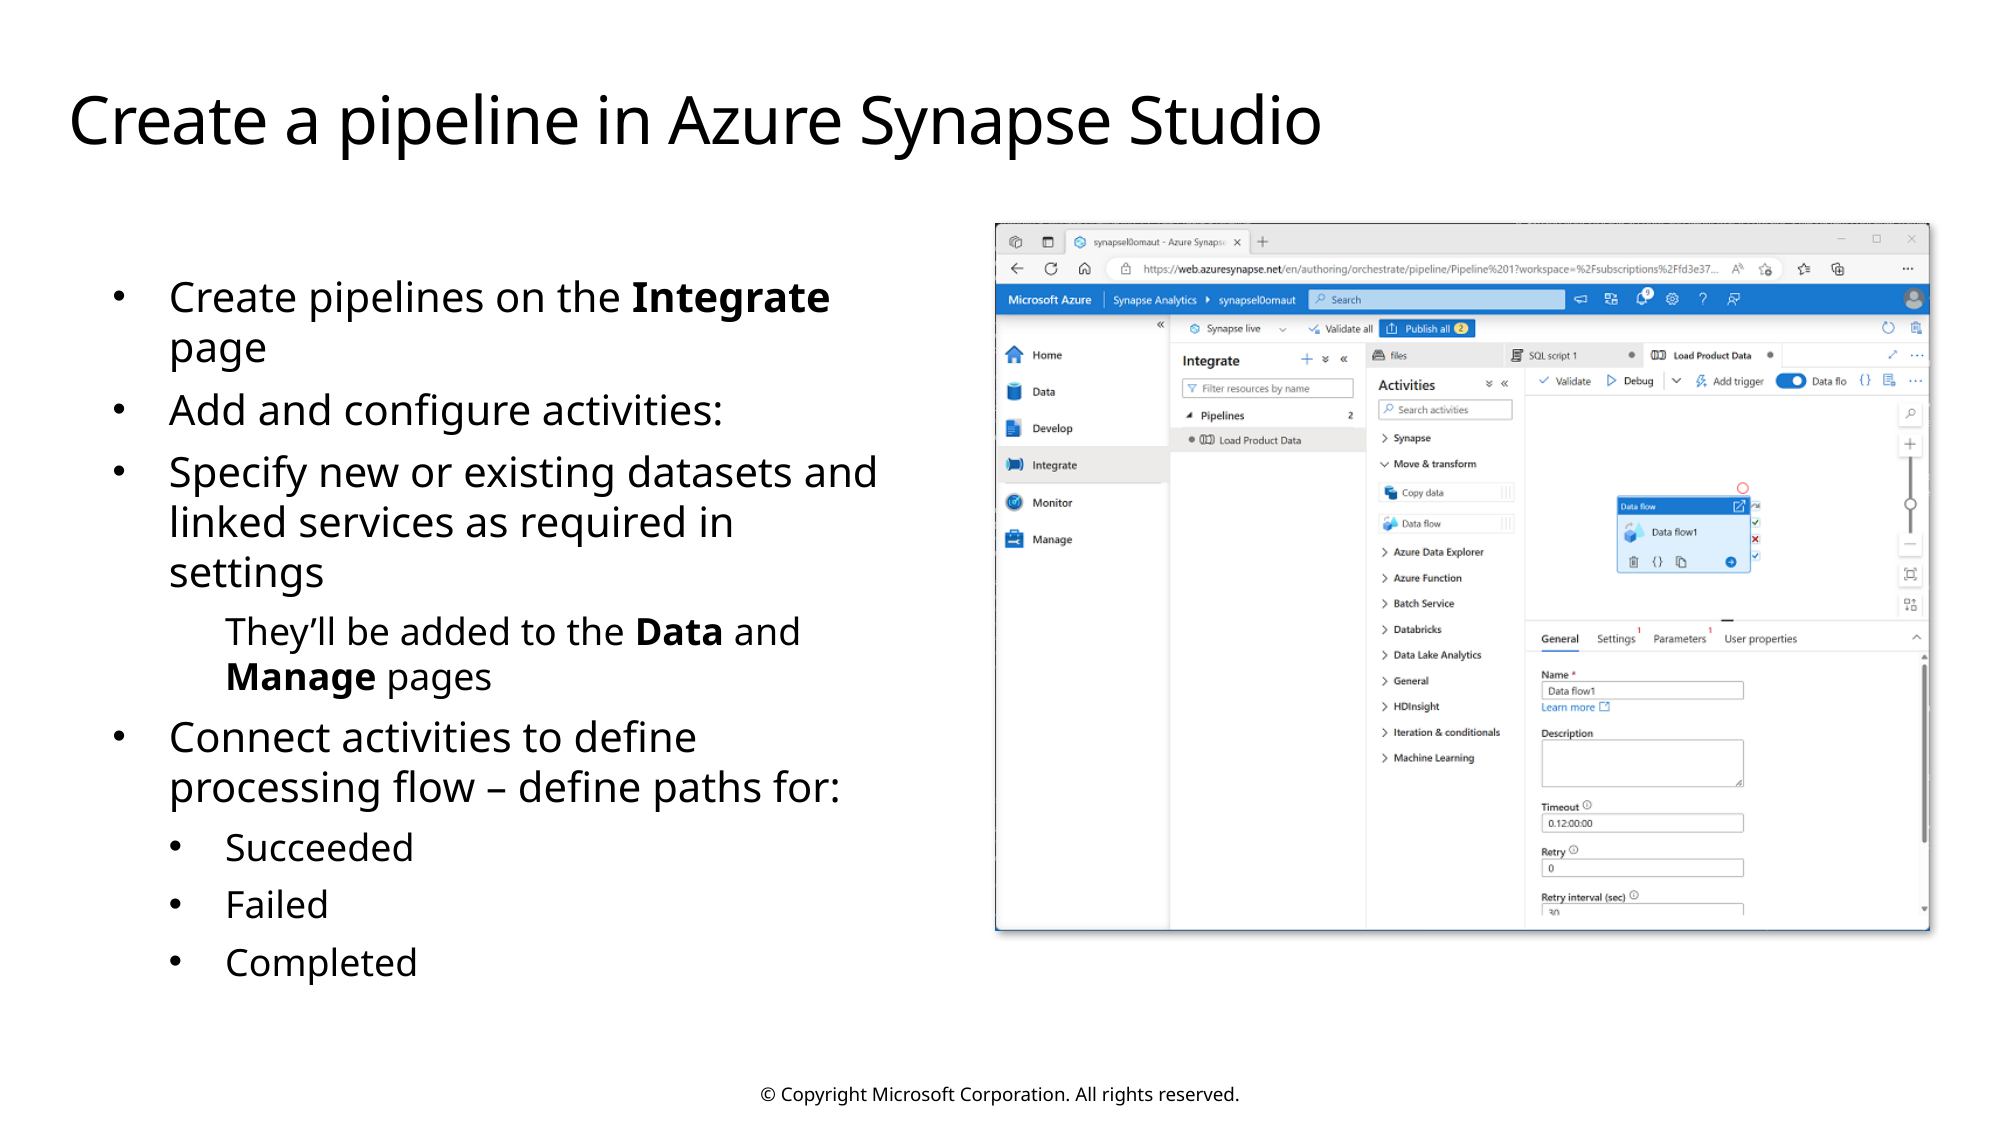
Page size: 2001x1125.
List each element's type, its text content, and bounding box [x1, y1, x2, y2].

text_box Create pipelines on the Integrate page Add and configure activities: Specify new or existing datasets and linked services as required in settings They’ll be added to the Data and Manage pages Connect activities to define processing flow – define paths for: Succeeded Failed Completed [97, 263, 914, 914]
title Create a pipeline in Azure Synapse Studio [68, 72, 1930, 184]
picture [995, 223, 1930, 931]
